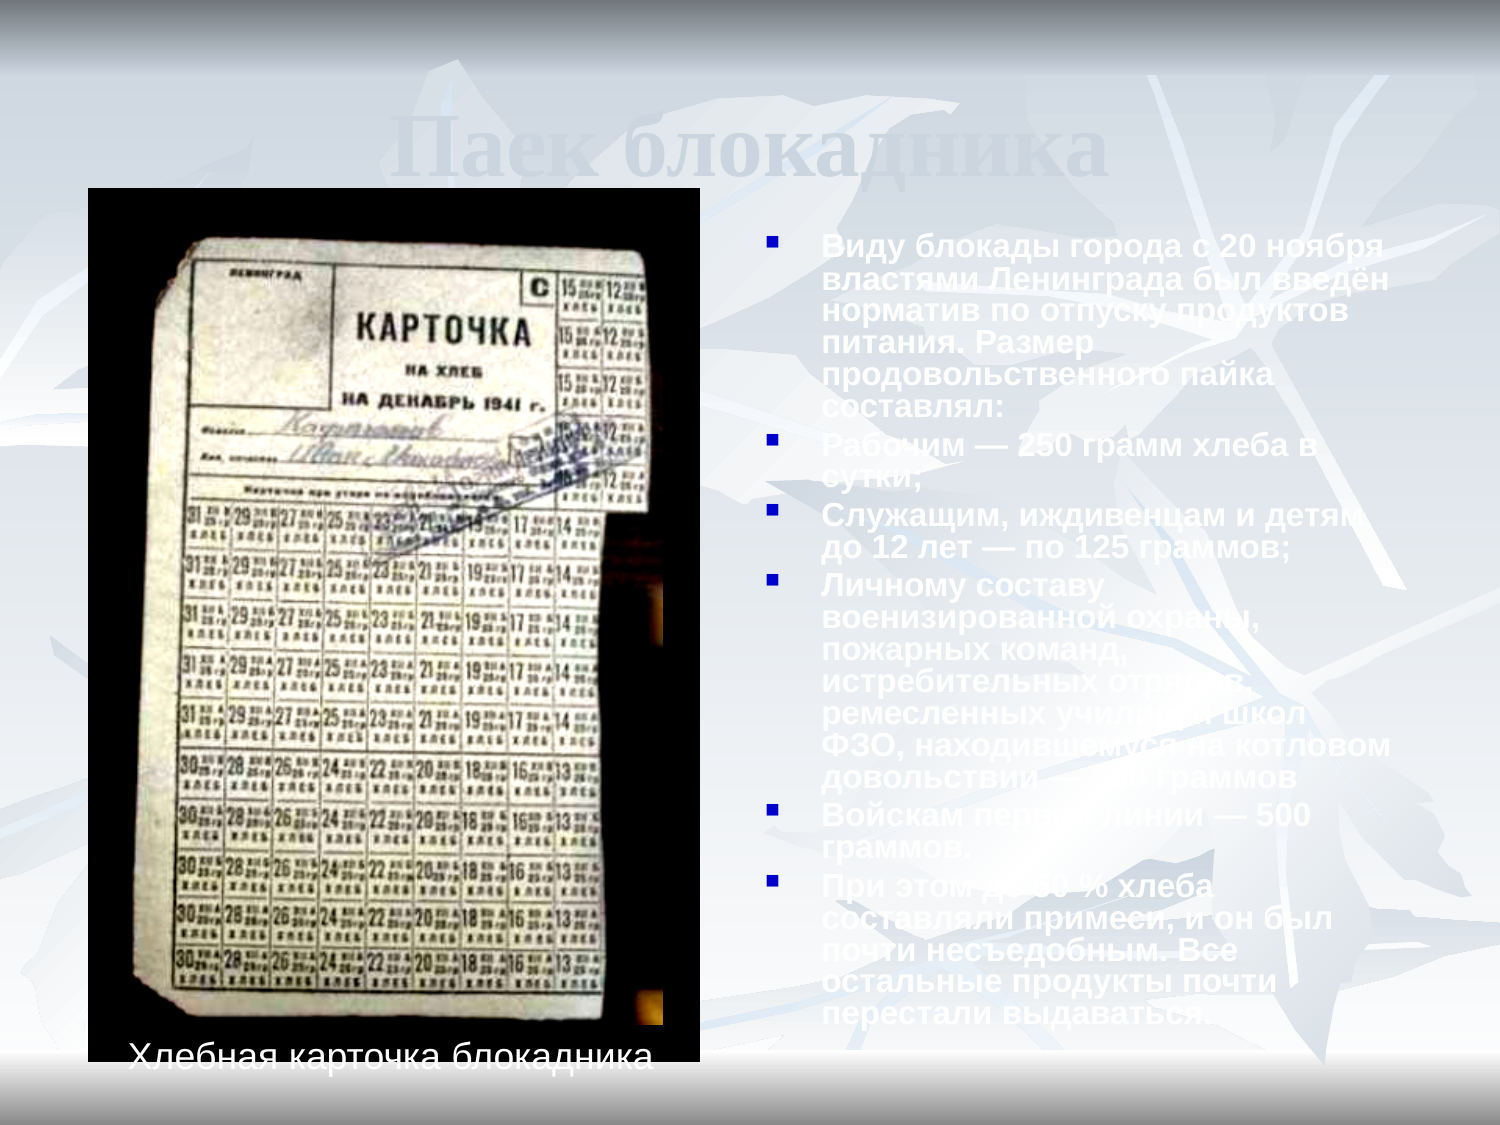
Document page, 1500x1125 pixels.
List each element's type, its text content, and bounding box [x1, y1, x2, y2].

list Виду блокады города с 20 ноября властями Ленинграда был введён норматив по отпуску продуктов питания. Размер продовольственного пайка составлял: Рабочим — 250 грамм хлеба в сутки; Служащим, иждивенцам и детям до 12 лет — по 125 граммов; Личному составу военизированной охраны, пожарных команд, истребительных отрядов, ремесленных училищ и школ ФЗО, находившемуся на котловом довольствии — 300 граммов Войскам первой линии — 500 граммов. При этом до 50 % хлеба составляли примеси, и он был почти несъедобным. Все остальные продукты почти перестали выдаваться. [750, 224, 1413, 1050]
text_box Хлебная карточка блокадника [112, 1024, 670, 1085]
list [124, 224, 663, 1026]
title Паек блокадника [75, 45, 1425, 234]
